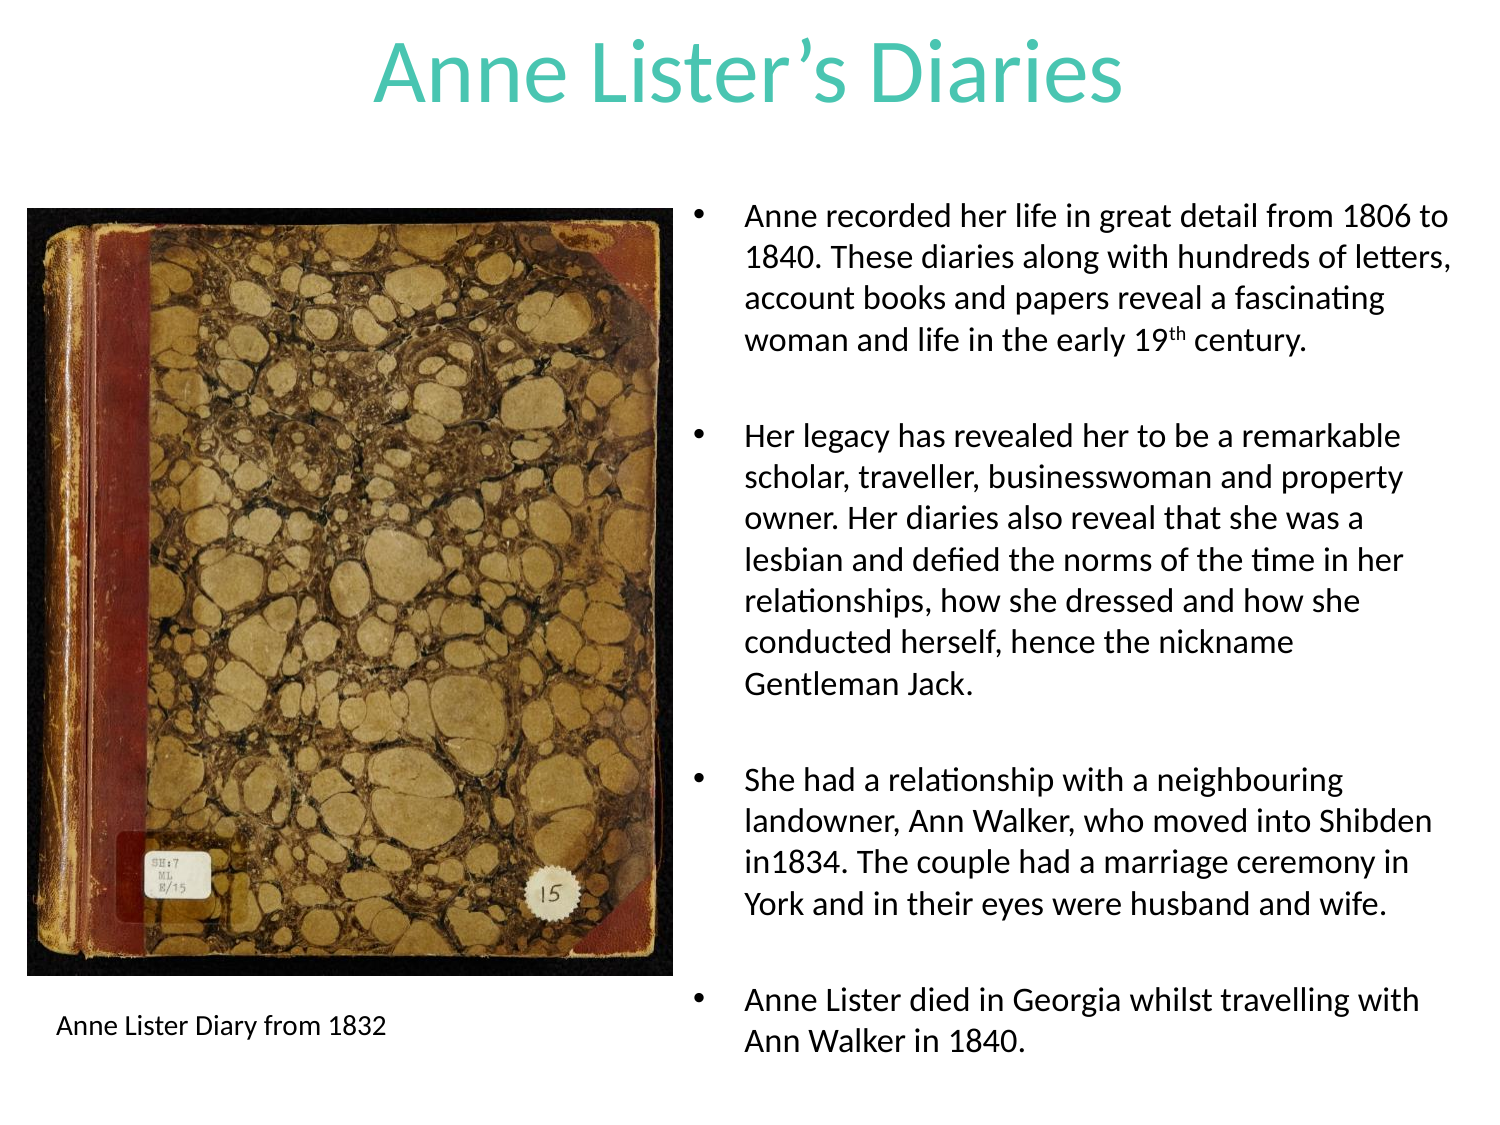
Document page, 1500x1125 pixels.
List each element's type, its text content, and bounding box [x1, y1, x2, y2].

text_box Anne Lister Diary from 1832 [41, 998, 597, 1049]
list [26, 207, 674, 976]
list Anne recorded her life in great detail from 1806 to 1840. These diaries along with hundreds of letters, account books and papers reveal a fascinating woman and life in the early 19th century. Her legacy has revealed her to be a remarkable scholar, traveller, businesswoman and property owner. Her diaries also reveal that she was a lesbian and defied the norms of the time in her relationships, how she dressed and how she conducted herself, hence the nickname Gentleman Jack. She had a relationship with a neighbouring landowner, Ann Walker, who moved into Shibden in1834. The couple had a marriage ceremony in York and in their eyes were husband and wife. Anne Lister died in Georgia whilst travelling with Ann Walker in 1840. [678, 185, 1471, 1073]
title Anne Lister’s Diaries [75, 0, 1425, 160]
